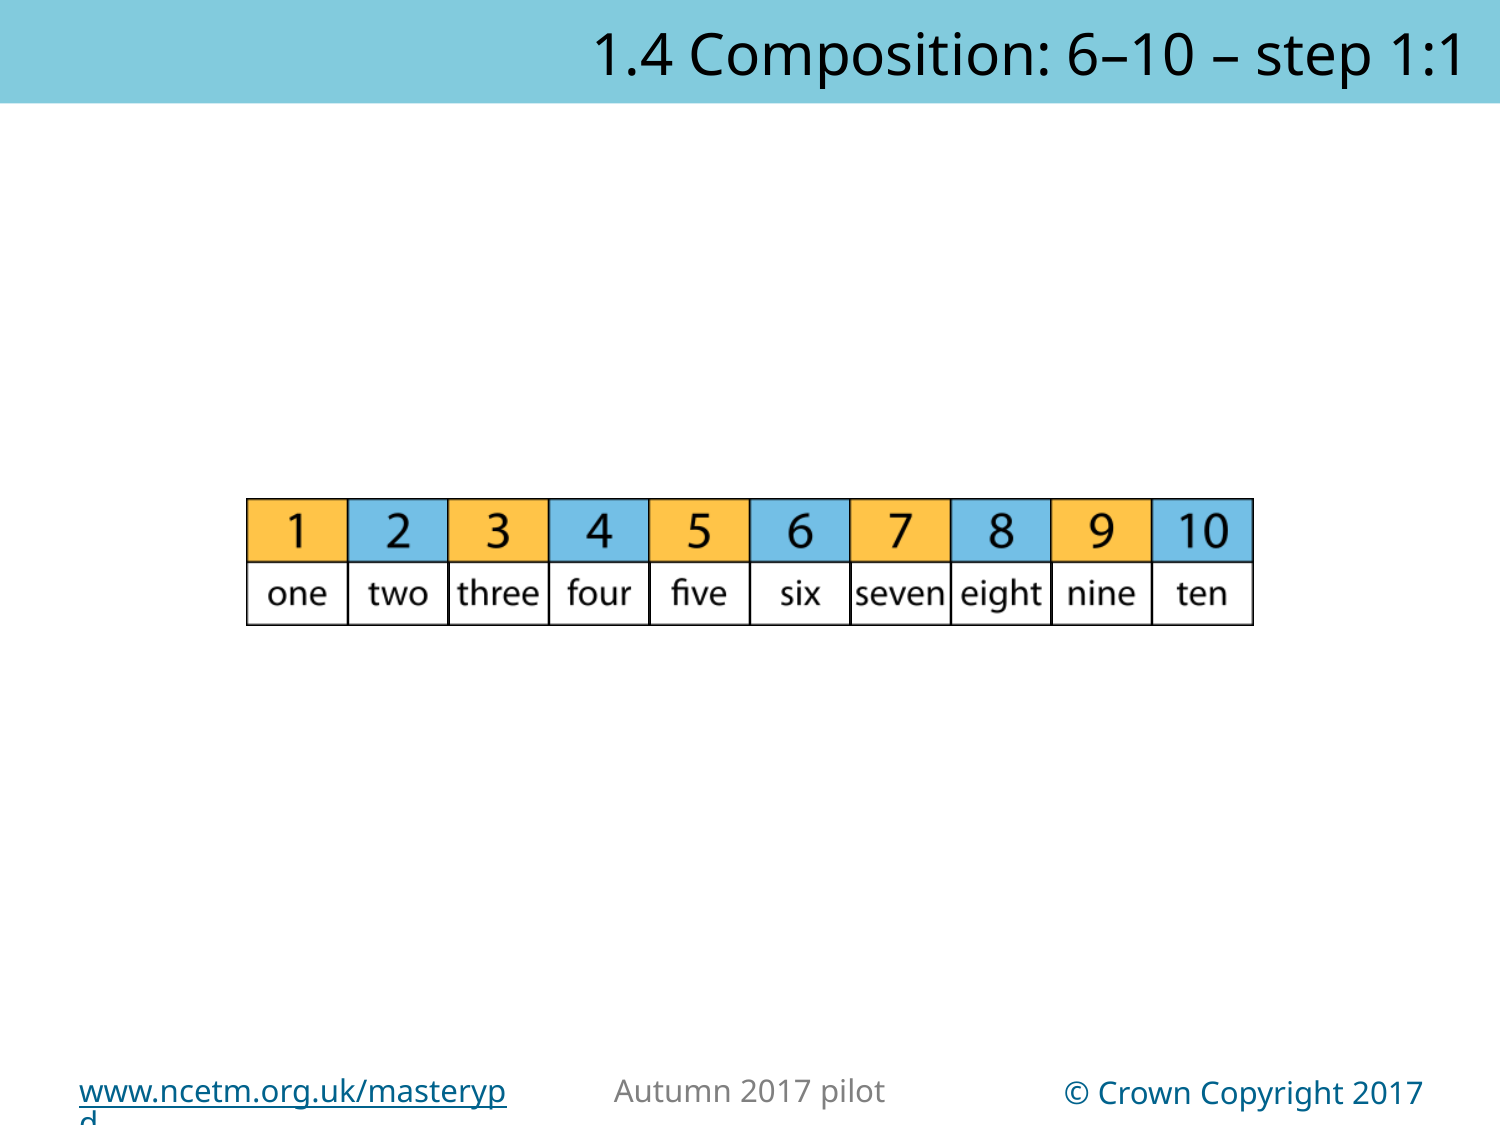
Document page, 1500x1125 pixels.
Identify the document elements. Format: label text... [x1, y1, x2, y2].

list 1.4 Composition: 6–10 – step 1:1 [0, 0, 1500, 104]
picture [246, 497, 1254, 626]
